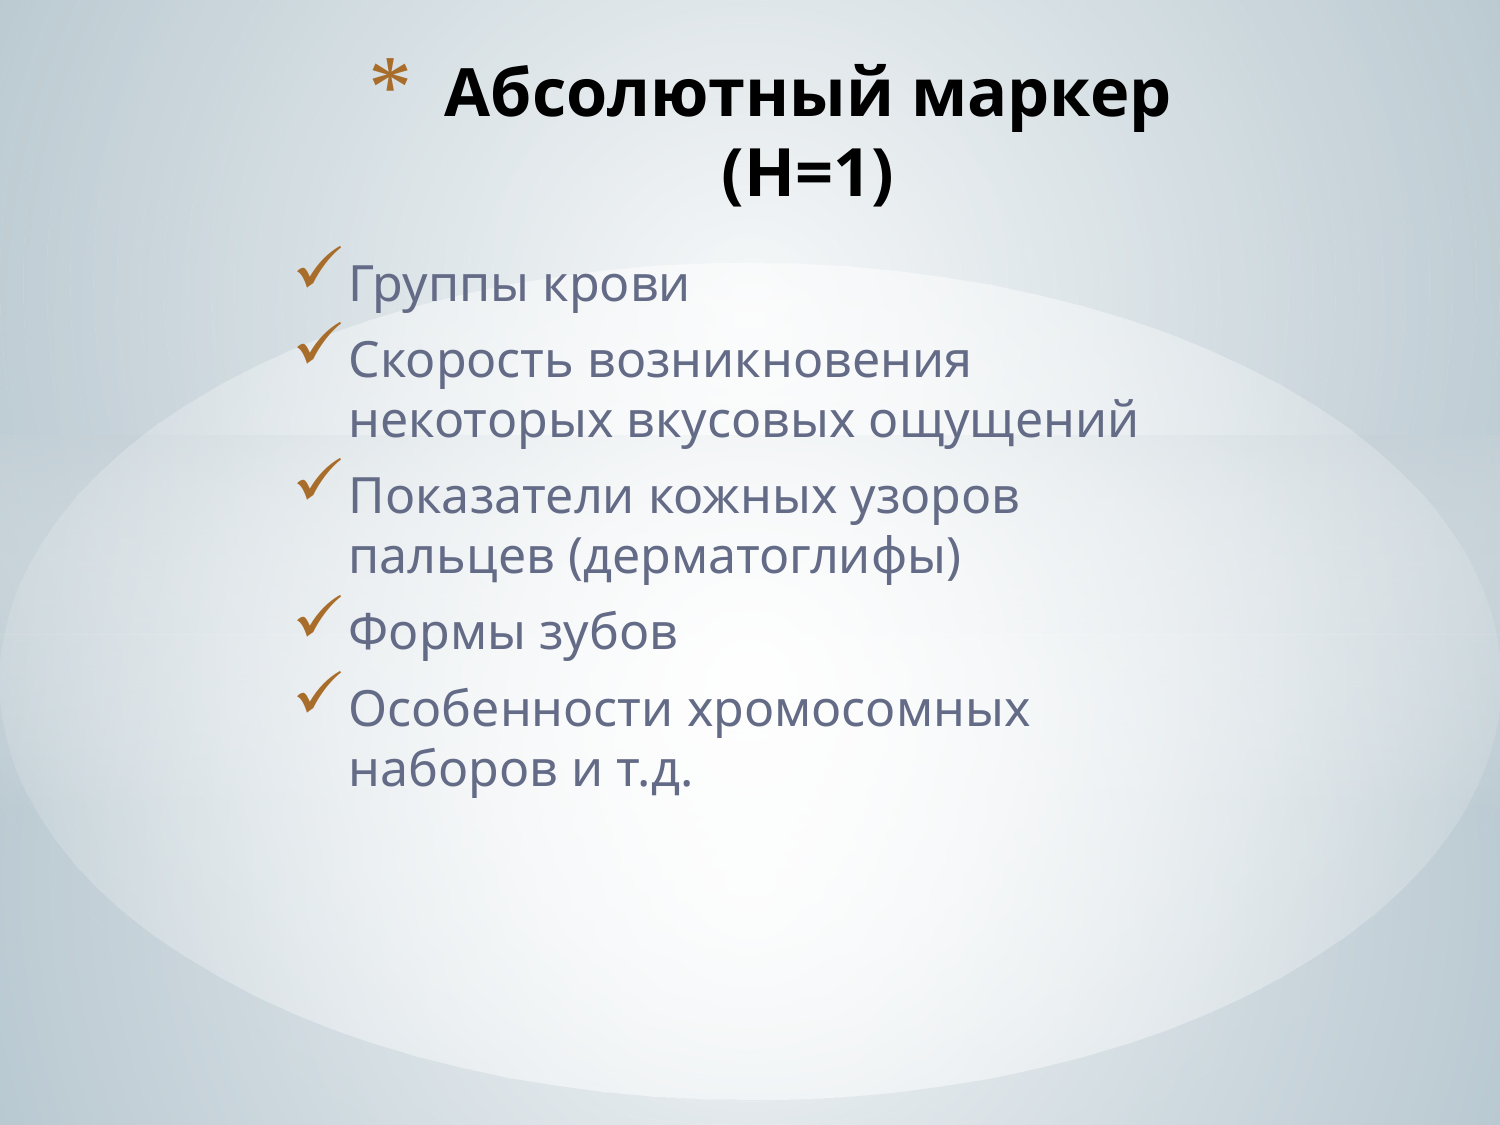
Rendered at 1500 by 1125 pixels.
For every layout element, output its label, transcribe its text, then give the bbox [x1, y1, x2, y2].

title Абсолютный маркер (Н=1) [265, 42, 1247, 244]
subtitle Группы крови Скорость возникновения некоторых вкусовых ощущений Показатели кожных узоров пальцев (дерматоглифы) Формы зубов Особенности хромосомных наборов и т.д. [277, 244, 1203, 976]
